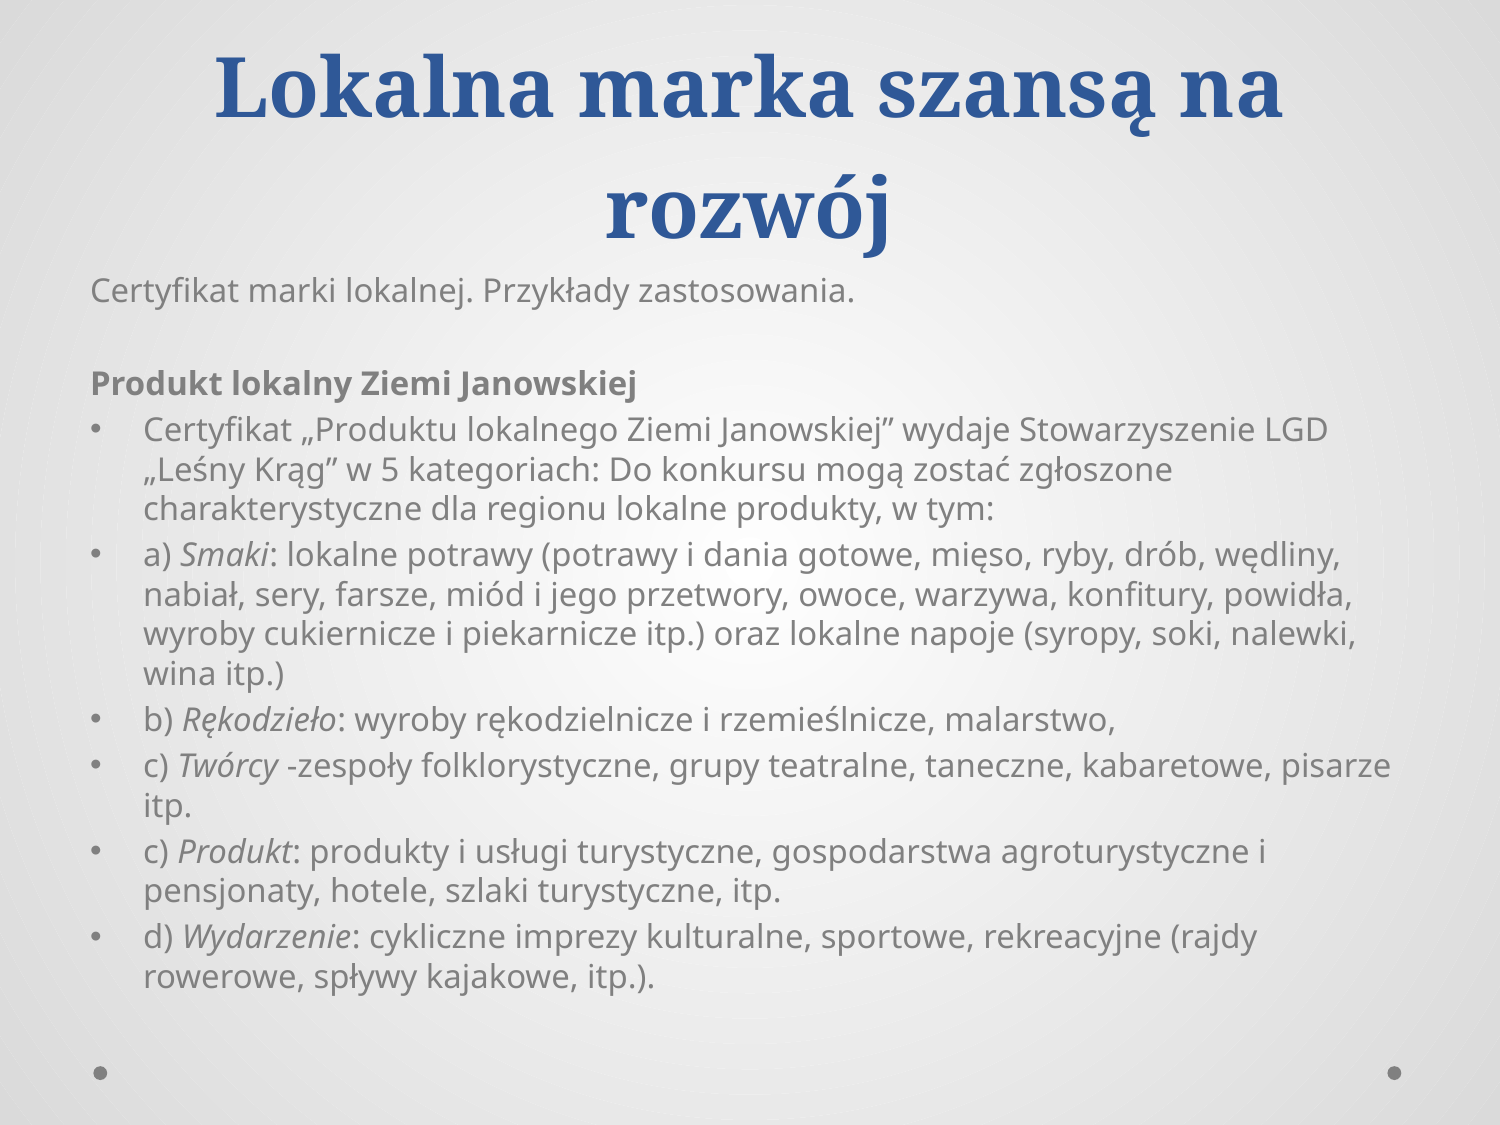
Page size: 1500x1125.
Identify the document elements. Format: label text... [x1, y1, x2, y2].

title Lokalna marka szansą na rozwój [75, 0, 1425, 262]
list Certyfikat marki lokalnej. Przykłady zastosowania. Produkt lokalny Ziemi Janowskiej Certyfikat „Produktu lokalnego Ziemi Janowskiej” wydaje Stowarzyszenie LGD „Leśny Krąg” w 5 kategoriach: Do konkursu mogą zostać zgłoszone charakterystyczne dla regionu lokalne produkty, w tym: a) Smaki: lokalne potrawy (potrawy i dania gotowe, mięso, ryby, drób, wędliny, nabiał, sery, farsze, miód i jego przetwory, owoce, warzywa, konfitury, powidła, wyroby cukiernicze i piekarnicze itp.) oraz lokalne napoje (syropy, soki, nalewki, wina itp.) b) Rękodzieło: wyroby rękodzielnicze i rzemieślnicze, malarstwo, c) Twórcy -zespoły folklorystyczne, grupy teatralne, taneczne, kabaretowe, pisarze itp. c) Produkt: produkty i usługi turystyczne, gospodarstwa agroturystyczne i pensjonaty, hotele, szlaki turystyczne, itp. d) Wydarzenie: cykliczne imprezy kulturalne, sportowe, rekreacyjne (rajdy rowerowe, spływy kajakowe, itp.). [75, 262, 1425, 1005]
